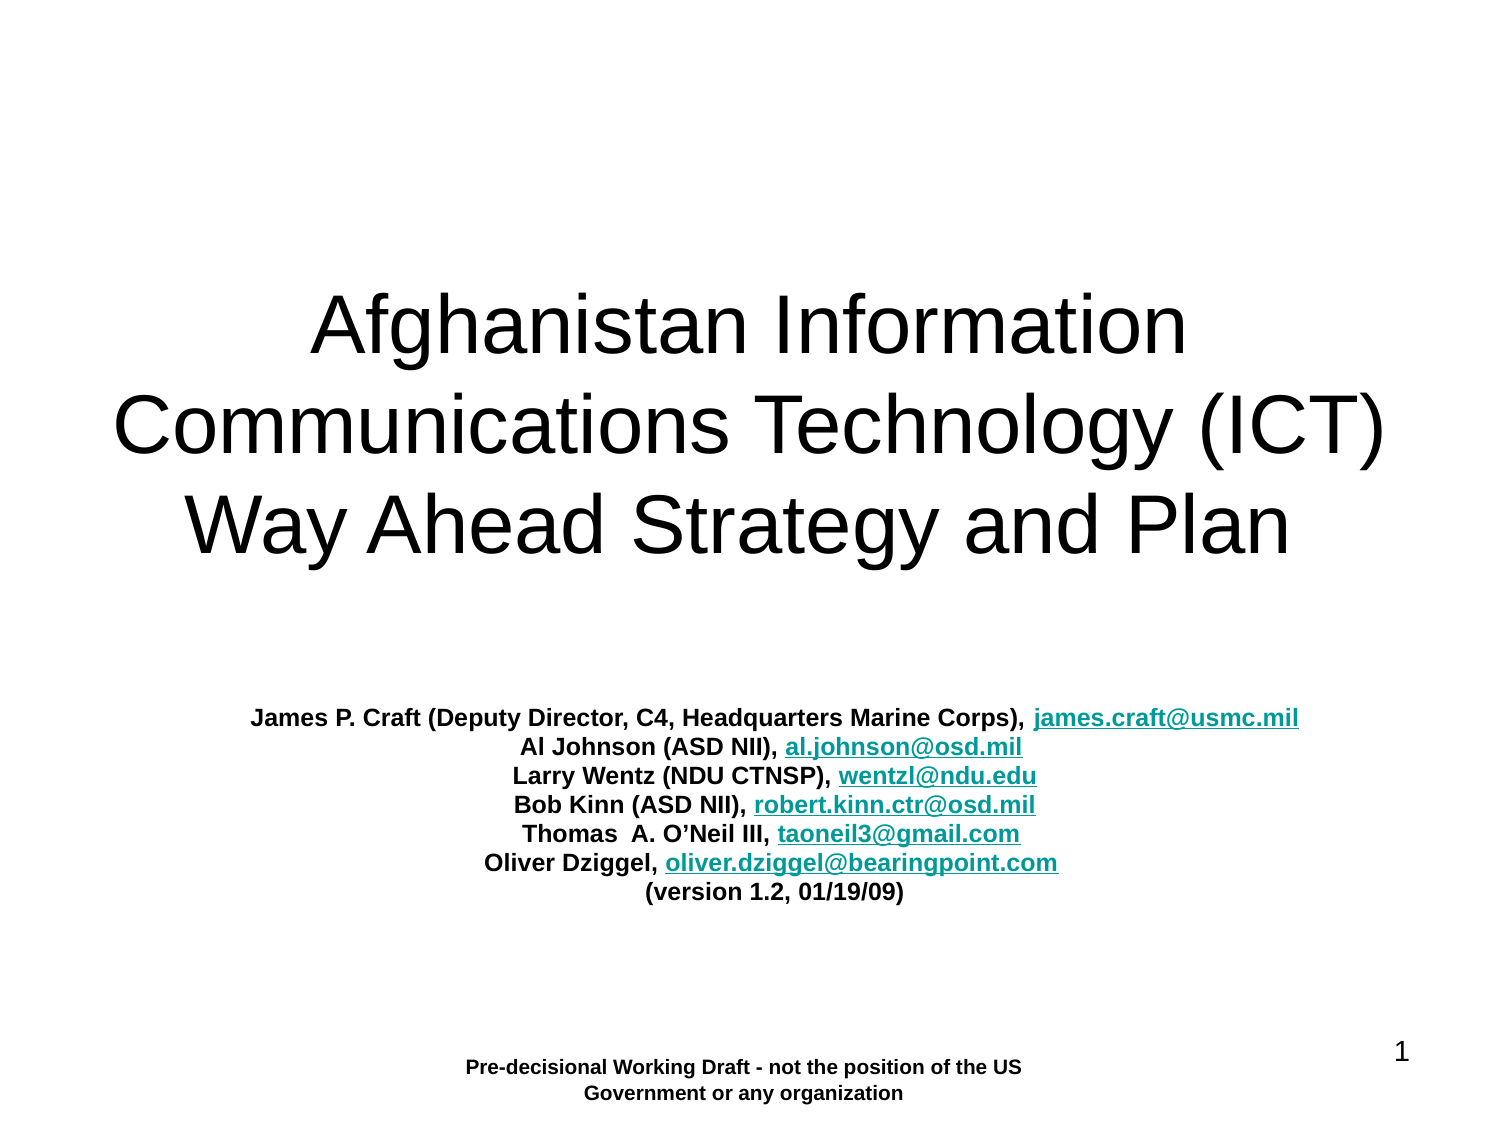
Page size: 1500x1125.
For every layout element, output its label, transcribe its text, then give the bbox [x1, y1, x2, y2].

slide_number 1 [1074, 1024, 1426, 1103]
subtitle James P. Craft (Deputy Director, C4, Headquarters Marine Corps), james.craft@usmc.mil Al Johnson (ASD NII), al.johnson@osd.mil Larry Wentz (NDU CTNSP), wentzl@ndu.edu Bob Kinn (ASD NII), robert.kinn.ctr@osd.mil Thomas A. O’Neil III, taoneil3@gmail.com Oliver Dziggel, oliver.dziggel@bearingpoint.com (version 1.2, 01/19/09) [99, 699, 1451, 988]
title Afghanistan Information Communications Technology (ICT) Way Ahead Strategy and Plan [74, 212, 1426, 629]
